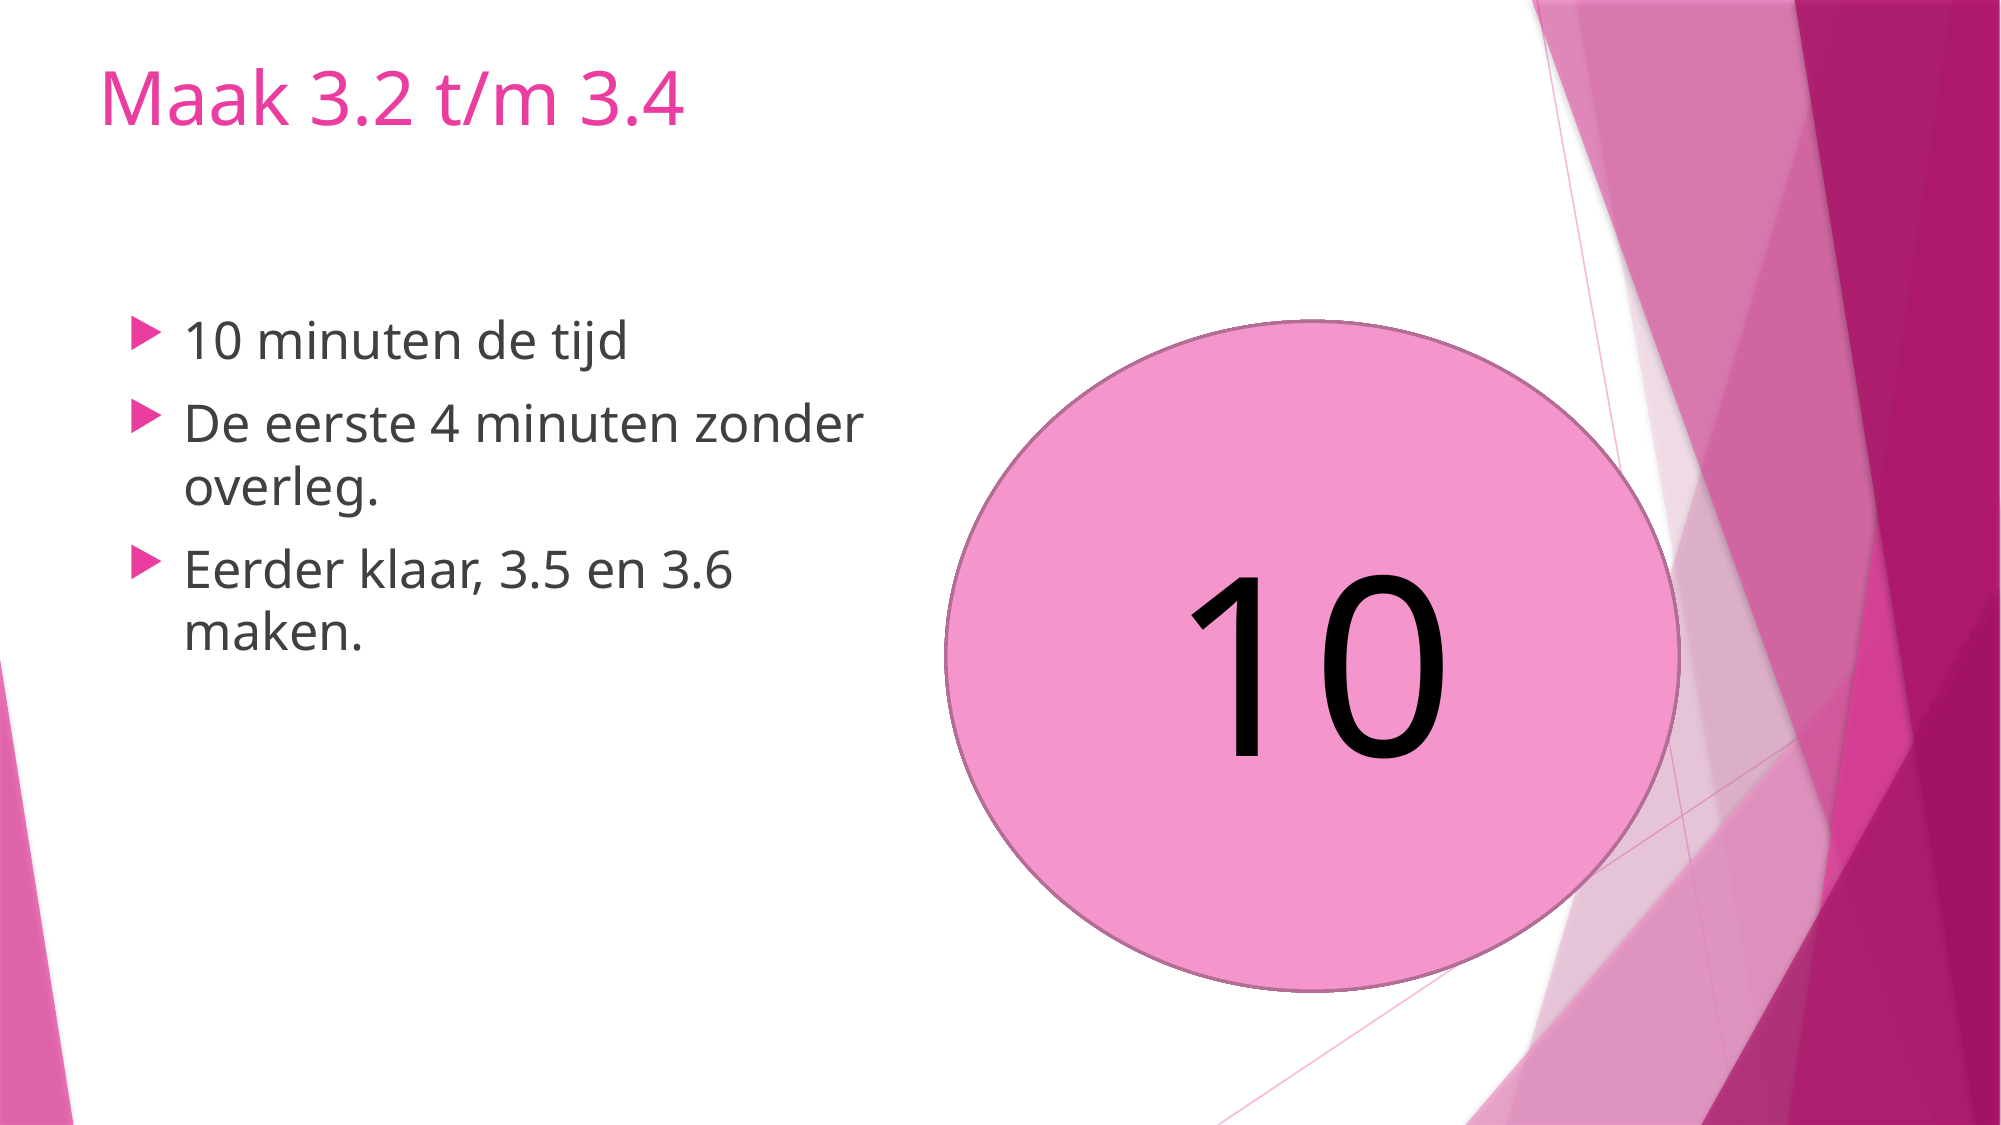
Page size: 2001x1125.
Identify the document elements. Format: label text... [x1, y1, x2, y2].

text_box 10 [944, 319, 1681, 993]
list 10 minuten de tijd De eerste 4 minuten zonder overleg. Eerder klaar, 3.5 en 3.6 maken. [112, 299, 896, 992]
title Maak 3.2 t/m 3.4 [83, 42, 1494, 260]
